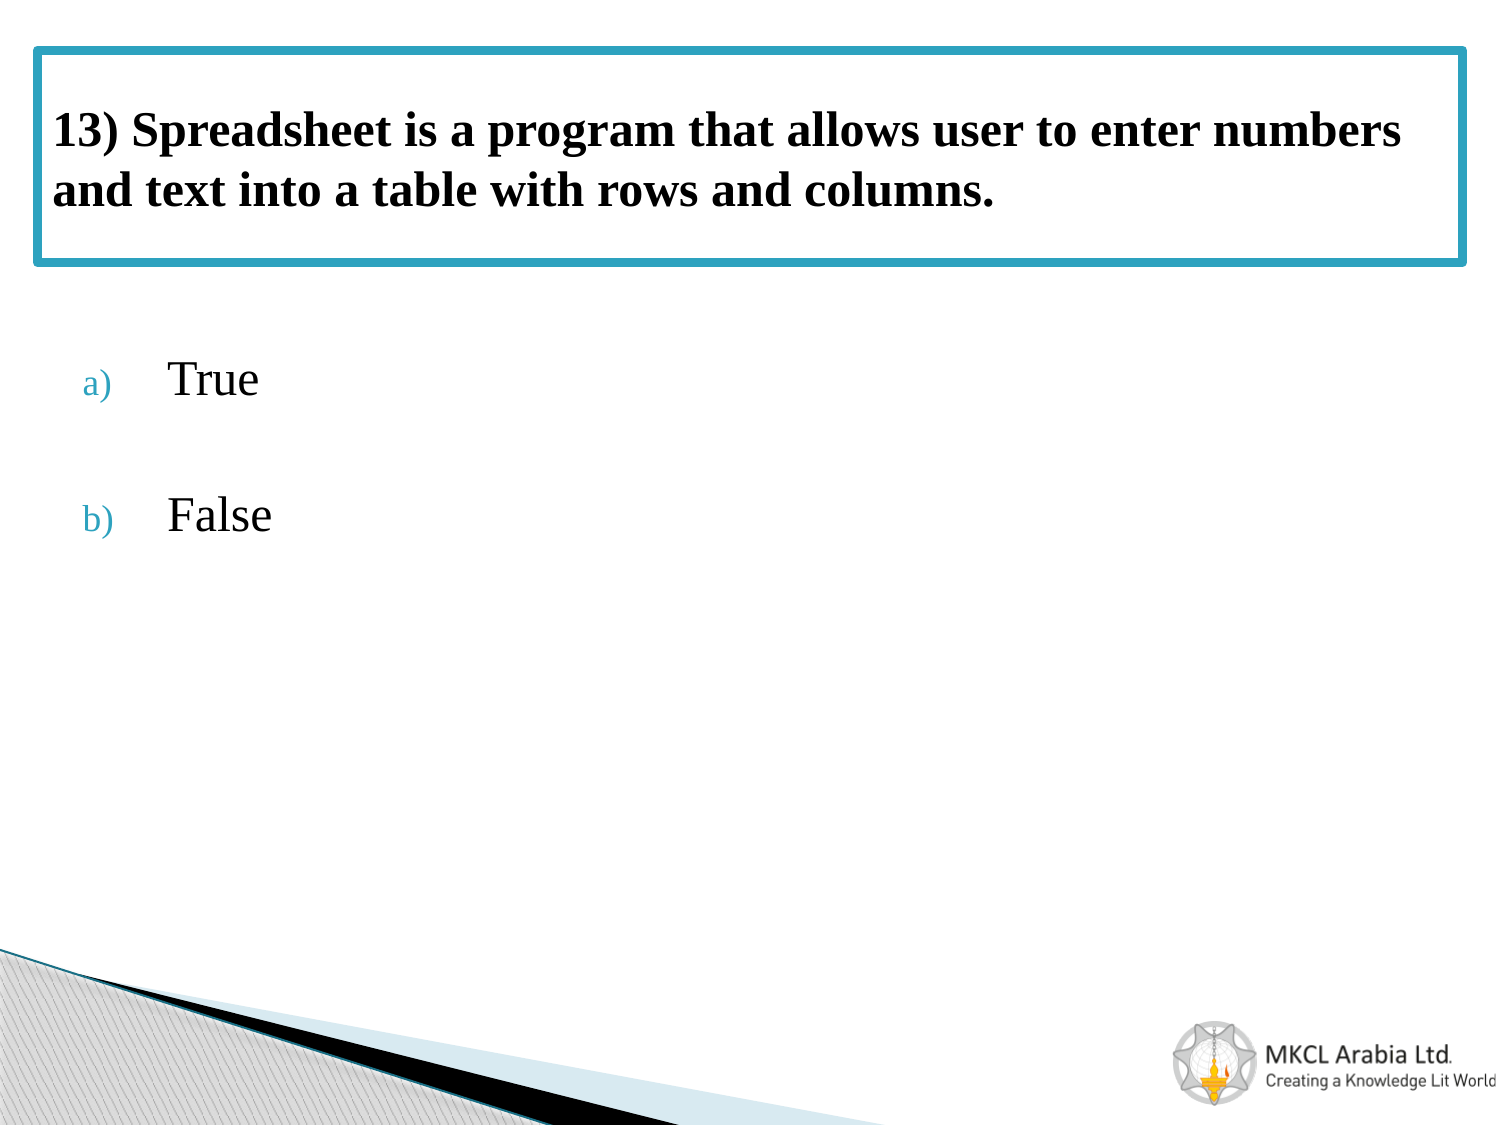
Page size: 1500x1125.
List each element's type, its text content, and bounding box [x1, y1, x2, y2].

picture [1172, 1021, 1496, 1106]
list True False [50, 337, 1400, 943]
title 13) Spreadsheet is a program that allows user to enter numbers and text into a table with rows and columns. [33, 46, 1467, 267]
